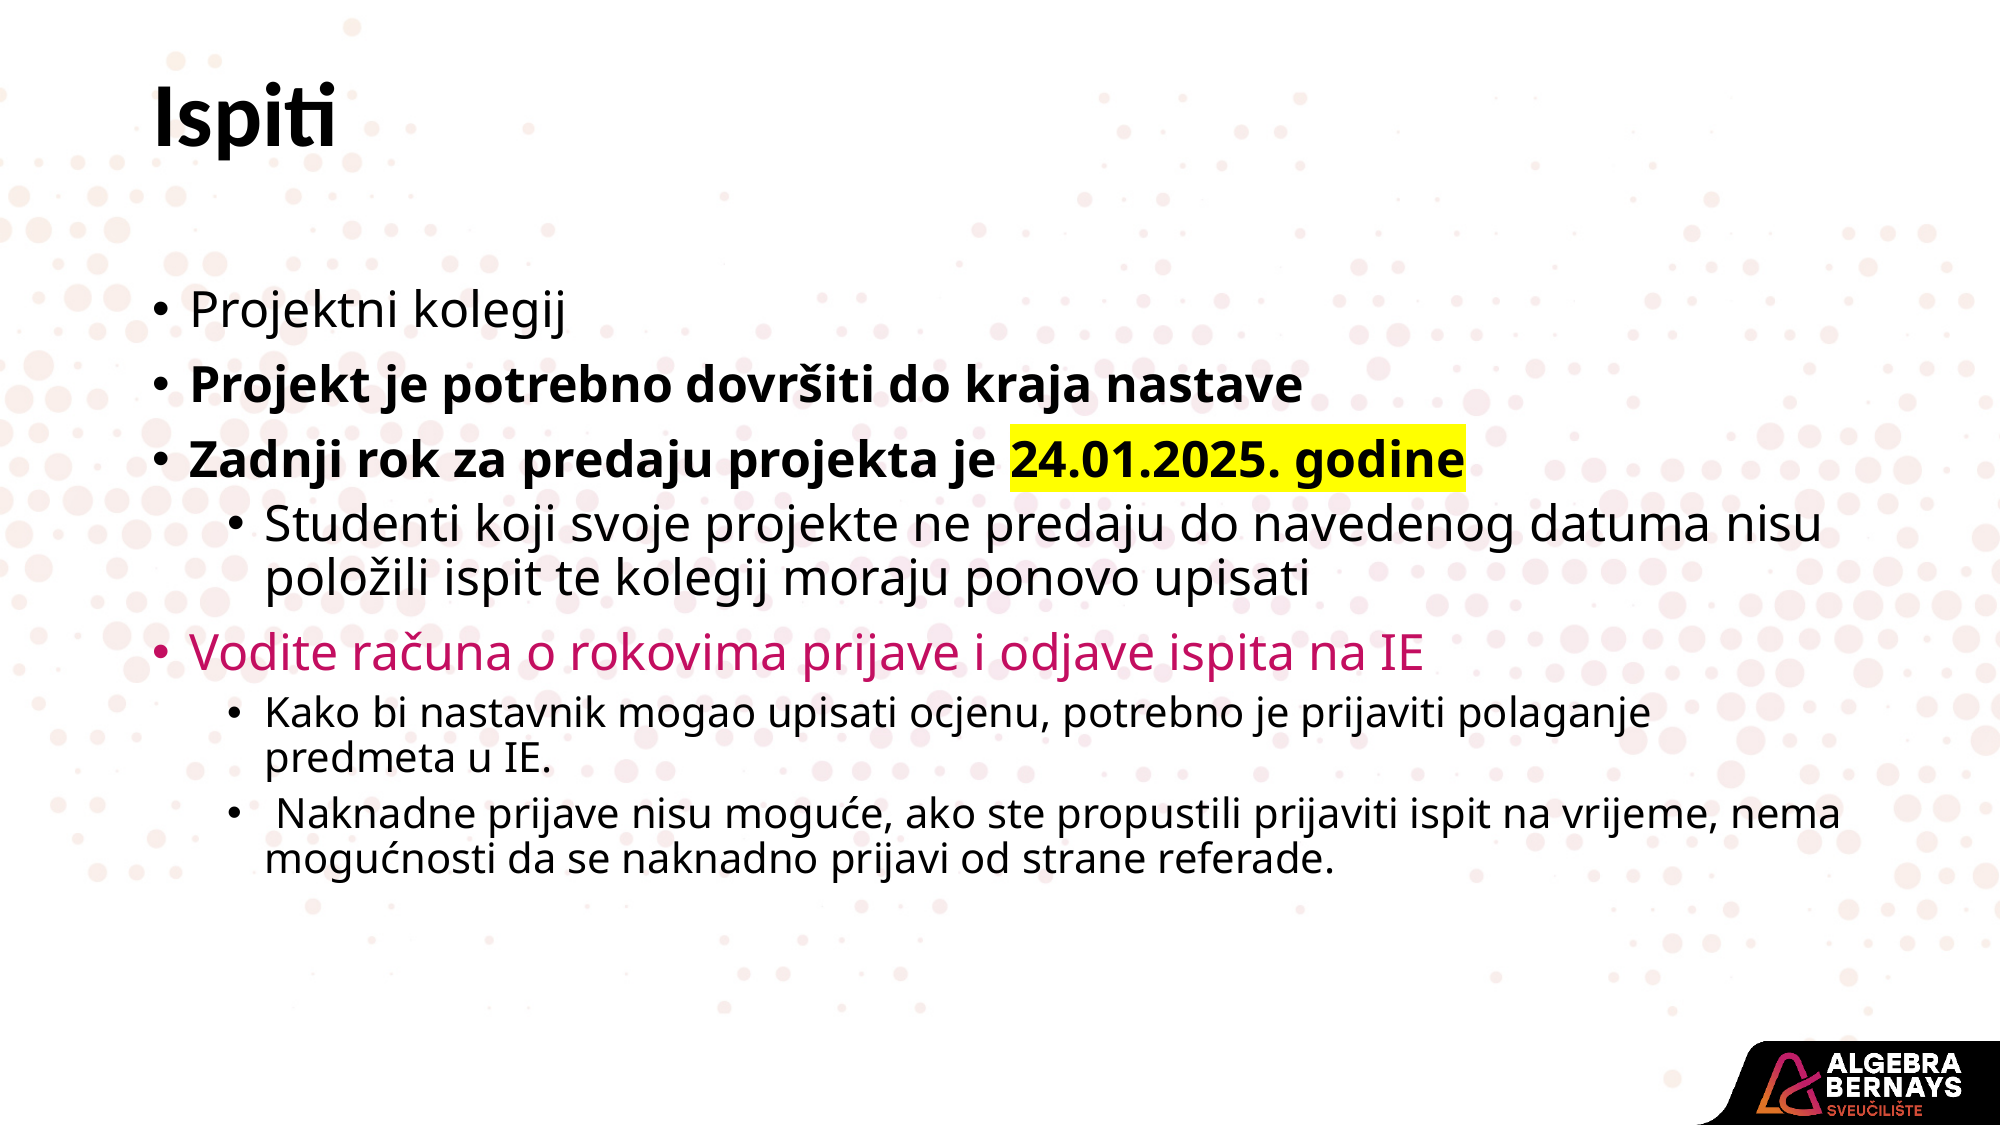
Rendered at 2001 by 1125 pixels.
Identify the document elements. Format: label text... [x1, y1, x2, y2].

text_box Ispiti [137, 59, 1863, 277]
text_box Projektni kolegij Projekt je potrebno dovršiti do kraja nastave Zadnji rok za predaju projekta je 24.01.2025. godine Studenti koji svoje projekte ne predaju do navedenog datuma nisu položili ispit te kolegij moraju ponovo upisati Vodite računa o rokovima prijave i odjave ispita na IE Kako bi nastavnik mogao upisati ocjenu, potrebno je prijaviti polaganje predmeta u IE. Naknadne prijave nisu moguće, ako ste propustili prijaviti ispit na vrijeme, nema mogućnosti da se naknadno prijavi od strane referade. [137, 277, 1863, 992]
picture [0, 0, 2000, 1125]
